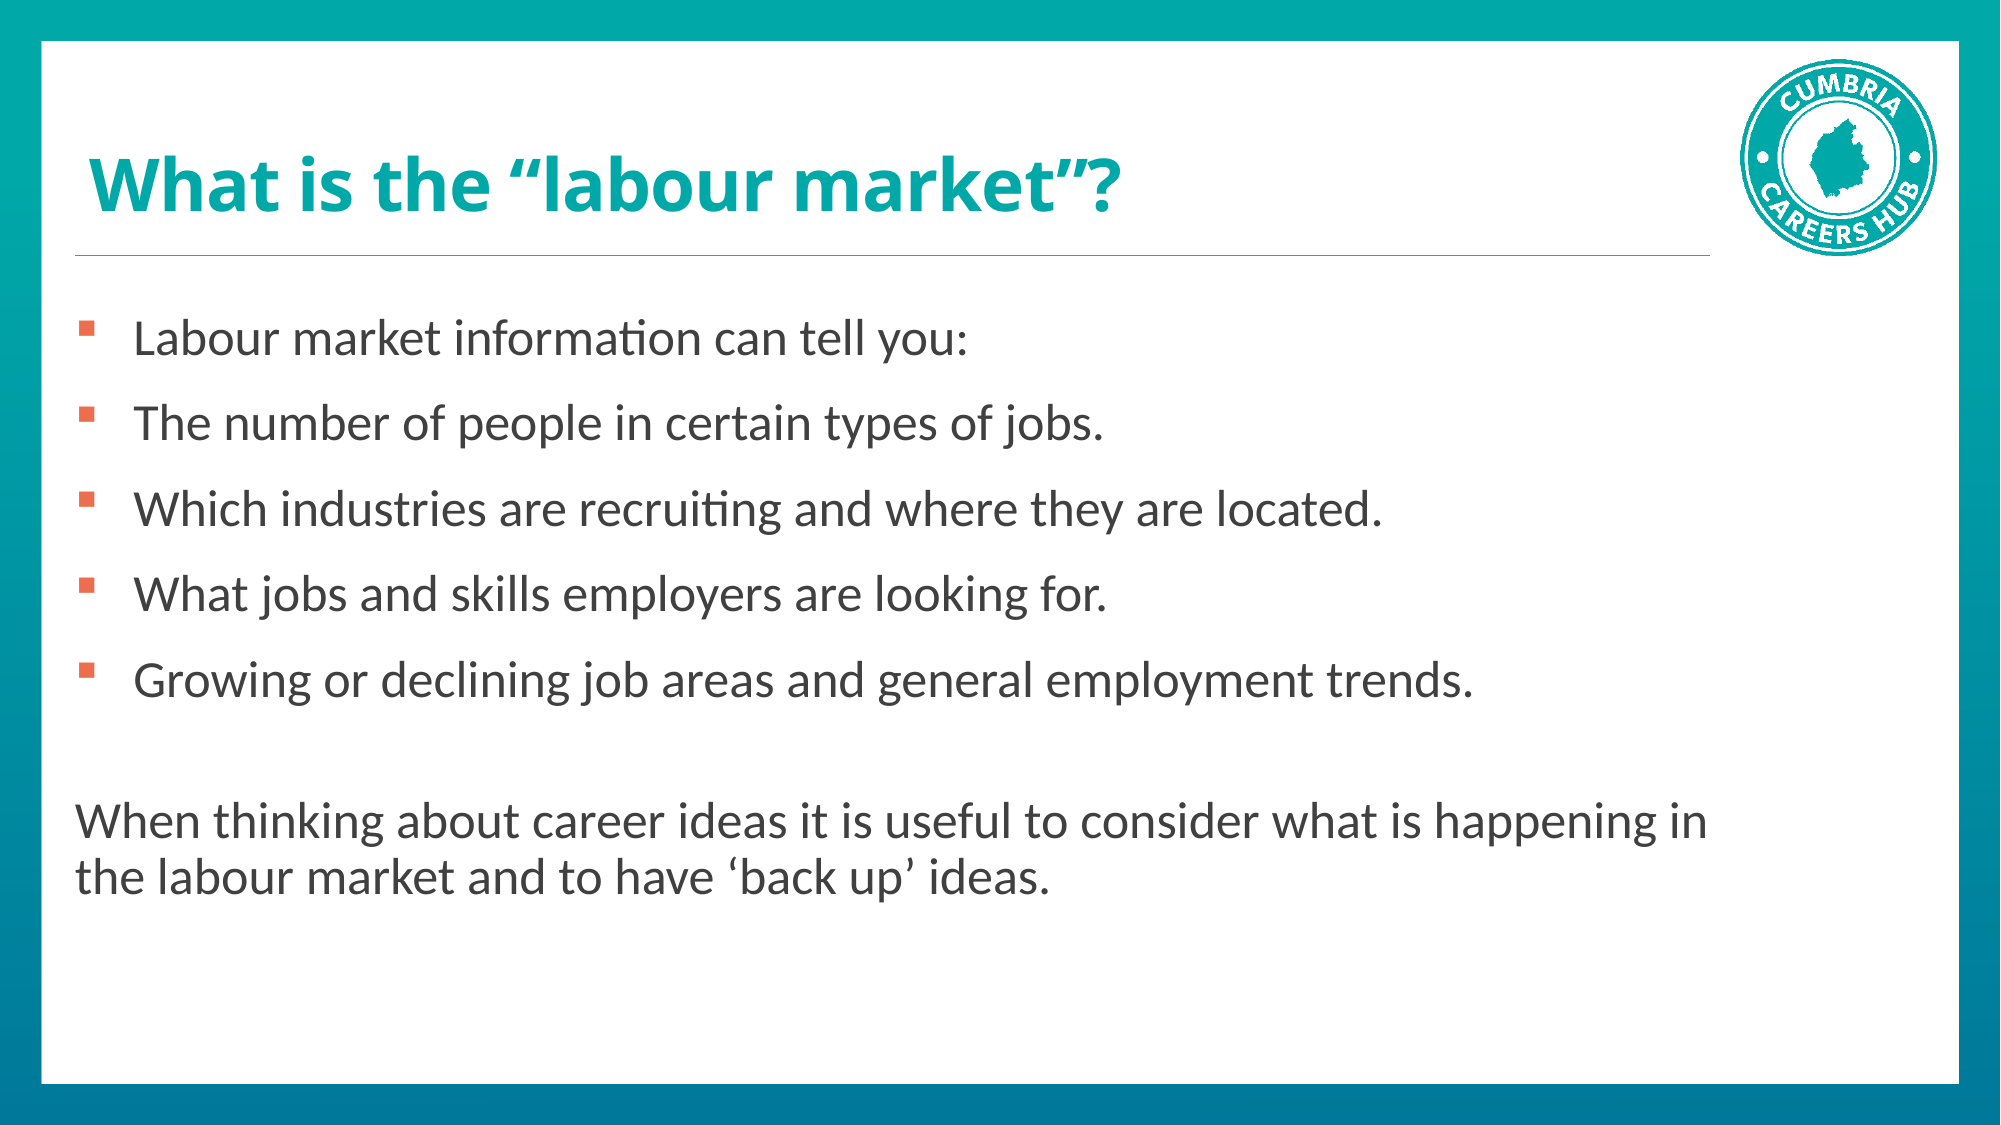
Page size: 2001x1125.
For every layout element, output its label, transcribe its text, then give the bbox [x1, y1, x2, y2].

title What is the “labour market”? [74, 122, 1725, 256]
list Labour market information can tell you: The number of people in certain types of jobs. Which industries are recruiting and where they are located. What jobs and skills employers are looking for. Growing or declining job areas and general employment trends. When thinking about career ideas it is useful to consider what is happening in the labour market and to have ‘back up’ ideas. [74, 303, 1725, 1003]
picture [0, 0, 2000, 1083]
